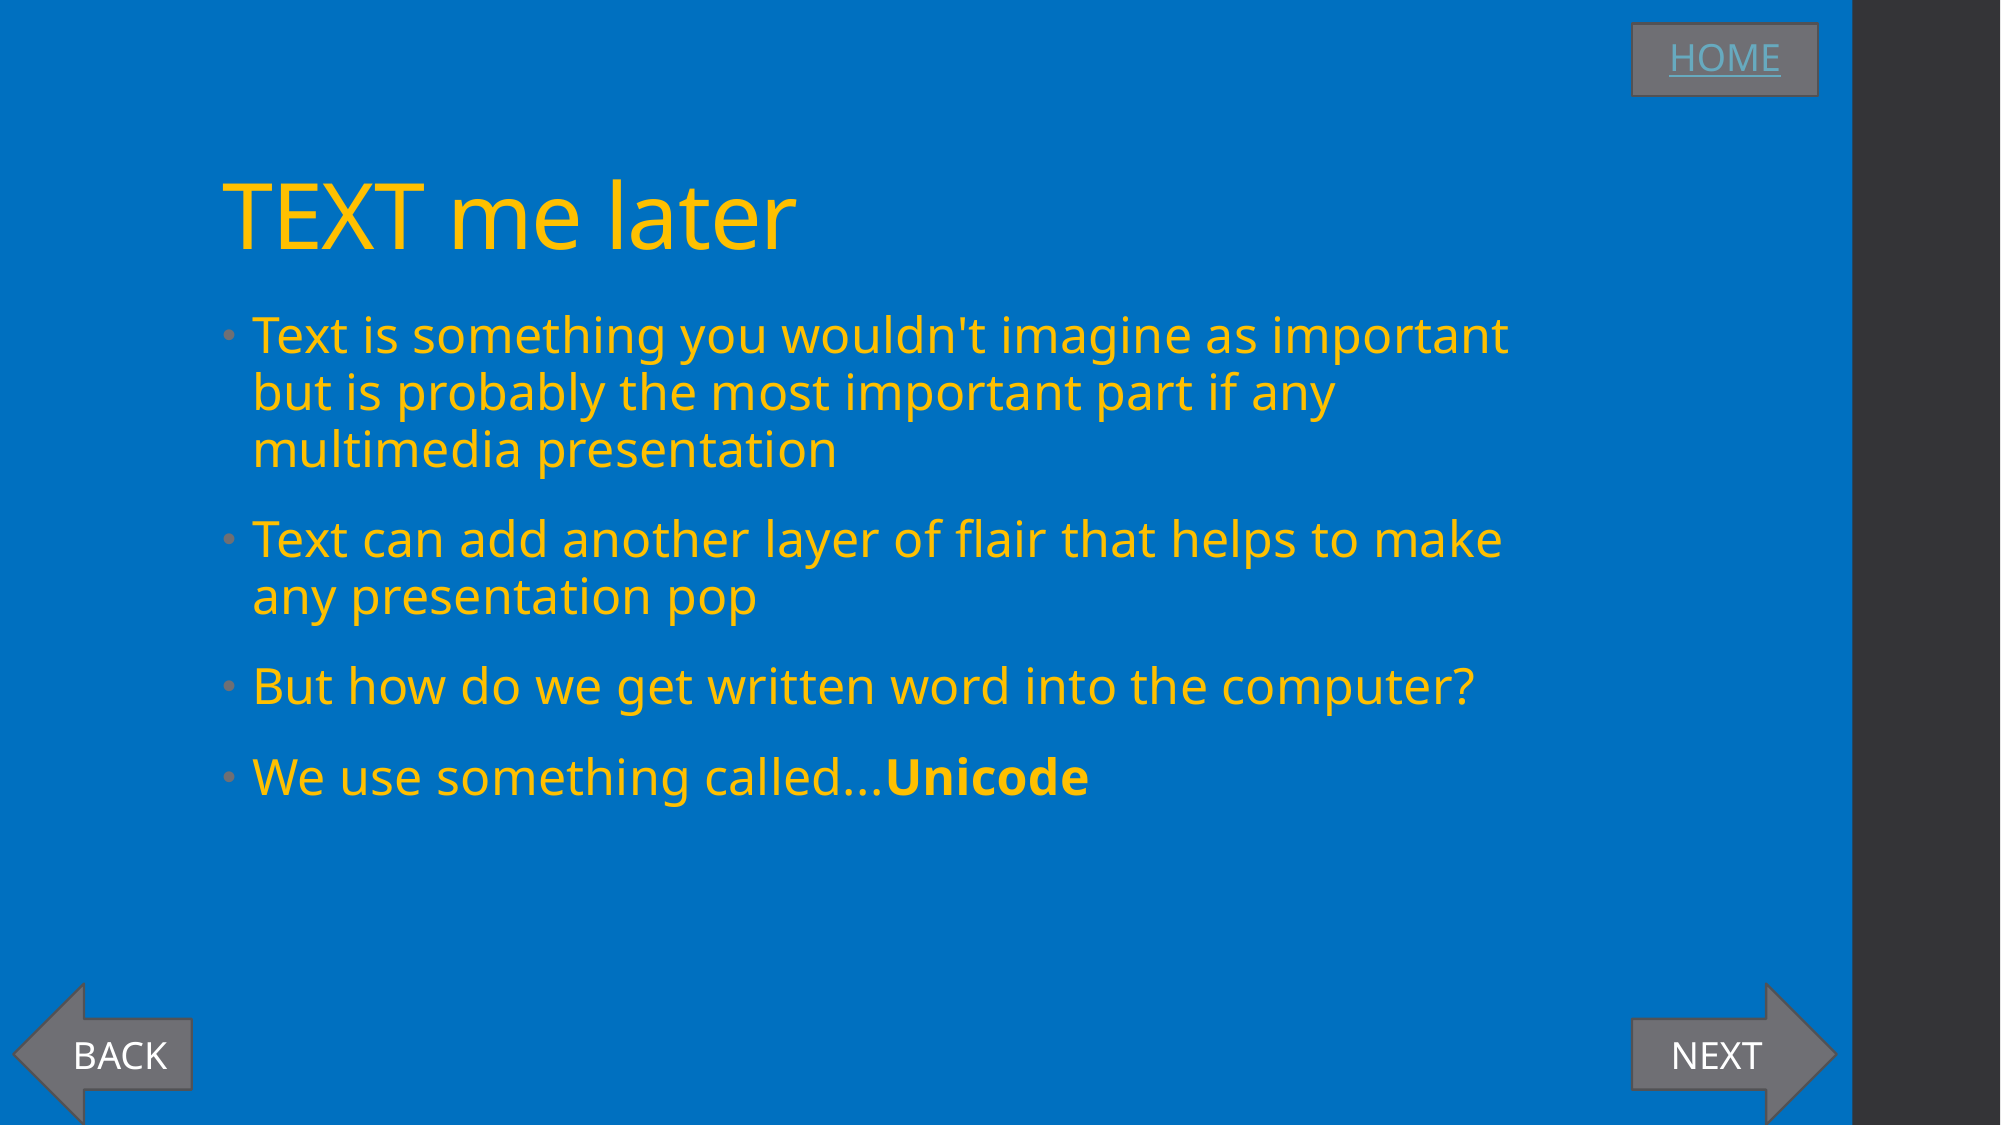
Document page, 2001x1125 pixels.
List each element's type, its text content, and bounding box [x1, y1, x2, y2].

text_box NEXT [1630, 982, 1838, 1125]
list Text is something you wouldn't imagine as important but is probably the most important part if any multimedia presentation Text can add another layer of flair that helps to make any presentation pop But how do we get written word into the computer? We use something called...Unicode [206, 299, 1617, 1014]
text_box HOME [1631, 22, 1819, 97]
text_box BACK [12, 982, 193, 1125]
title TEXT me later [206, 60, 1797, 278]
